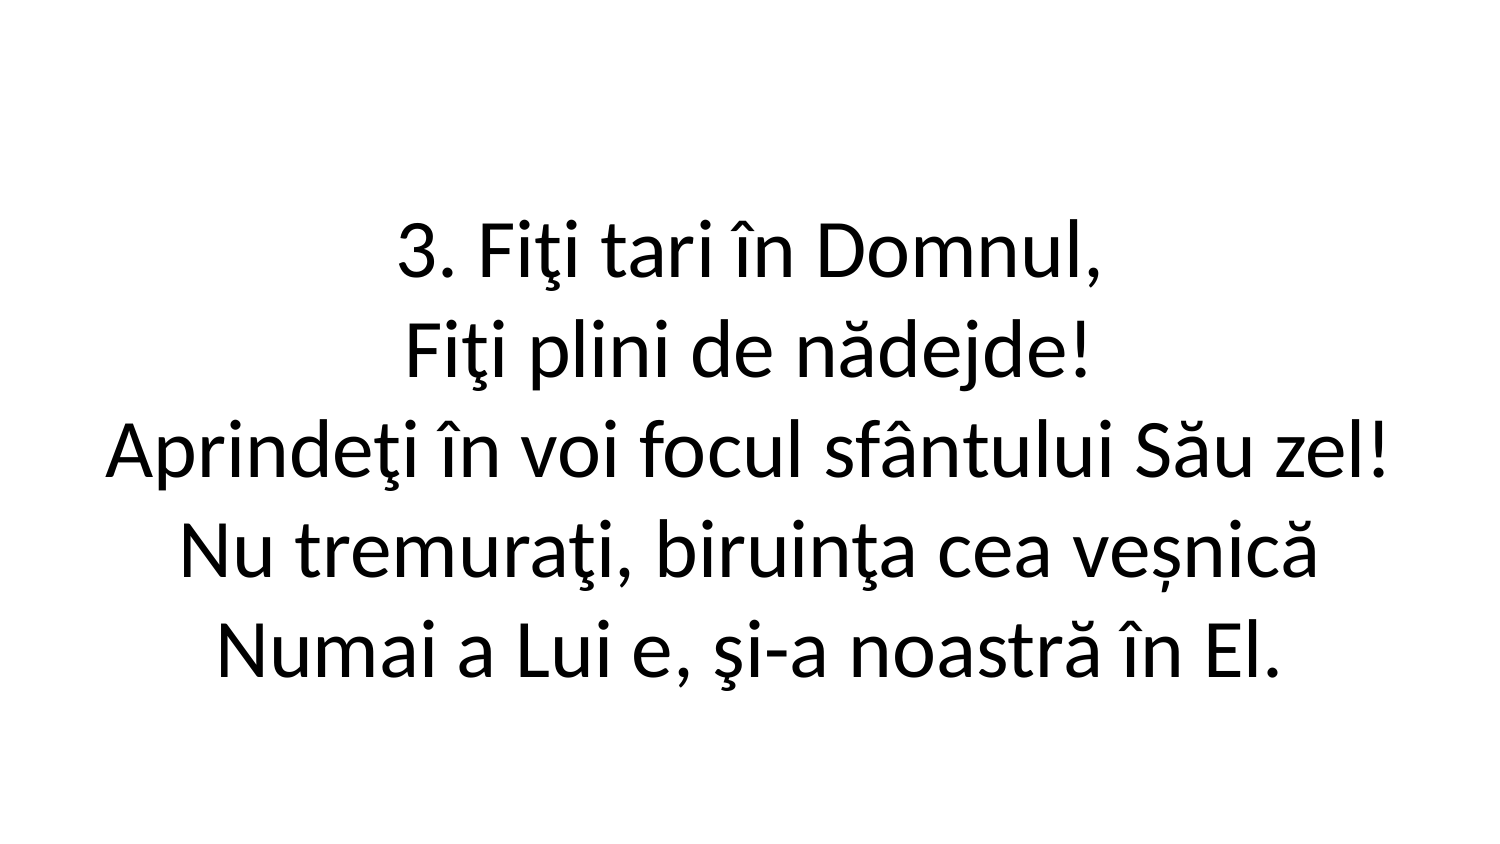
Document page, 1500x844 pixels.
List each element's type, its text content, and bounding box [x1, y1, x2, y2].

text_box 3. Fiţi tari în Domnul, Fiţi plini de nădejde! Aprindeţi în voi focul sfântului Său zel! Nu tremuraţi, biruinţa cea veșnică Numai a Lui e, şi-a noastră în El. [90, 142, 1410, 702]
